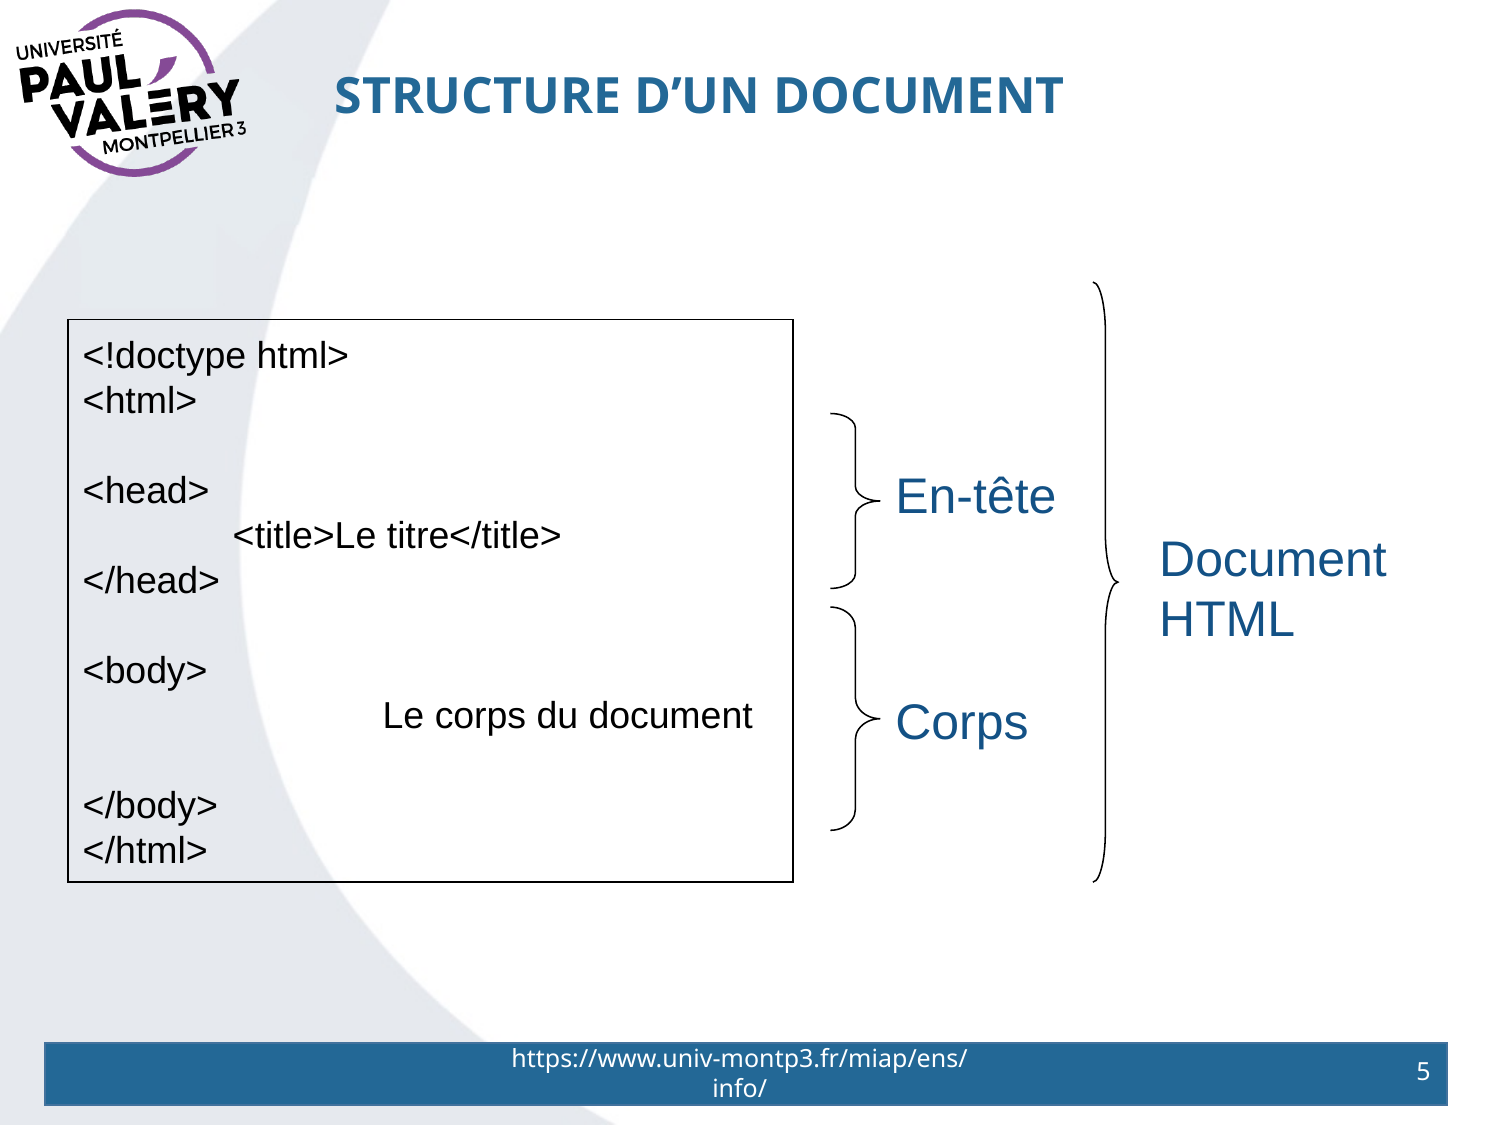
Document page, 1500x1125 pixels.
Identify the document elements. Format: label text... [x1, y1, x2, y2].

text_box Document HTML [1144, 518, 1416, 655]
footer https://www.univ-montp3.fr/miap/ens/info/ [476, 1042, 1004, 1103]
text_box [1092, 282, 1118, 883]
picture [0, 0, 1500, 1125]
text_box <!doctype html> <html> <head> <title>Le titre</title> </head> <body> Le corps du document </body> </html> [67, 319, 793, 883]
slide_number 5 [1107, 1042, 1446, 1103]
text_box [830, 607, 880, 831]
text_box En-tête [880, 456, 1072, 532]
title Structure d’un document [319, 28, 1446, 168]
text_box Corps [880, 681, 1044, 758]
text_box [830, 413, 880, 589]
